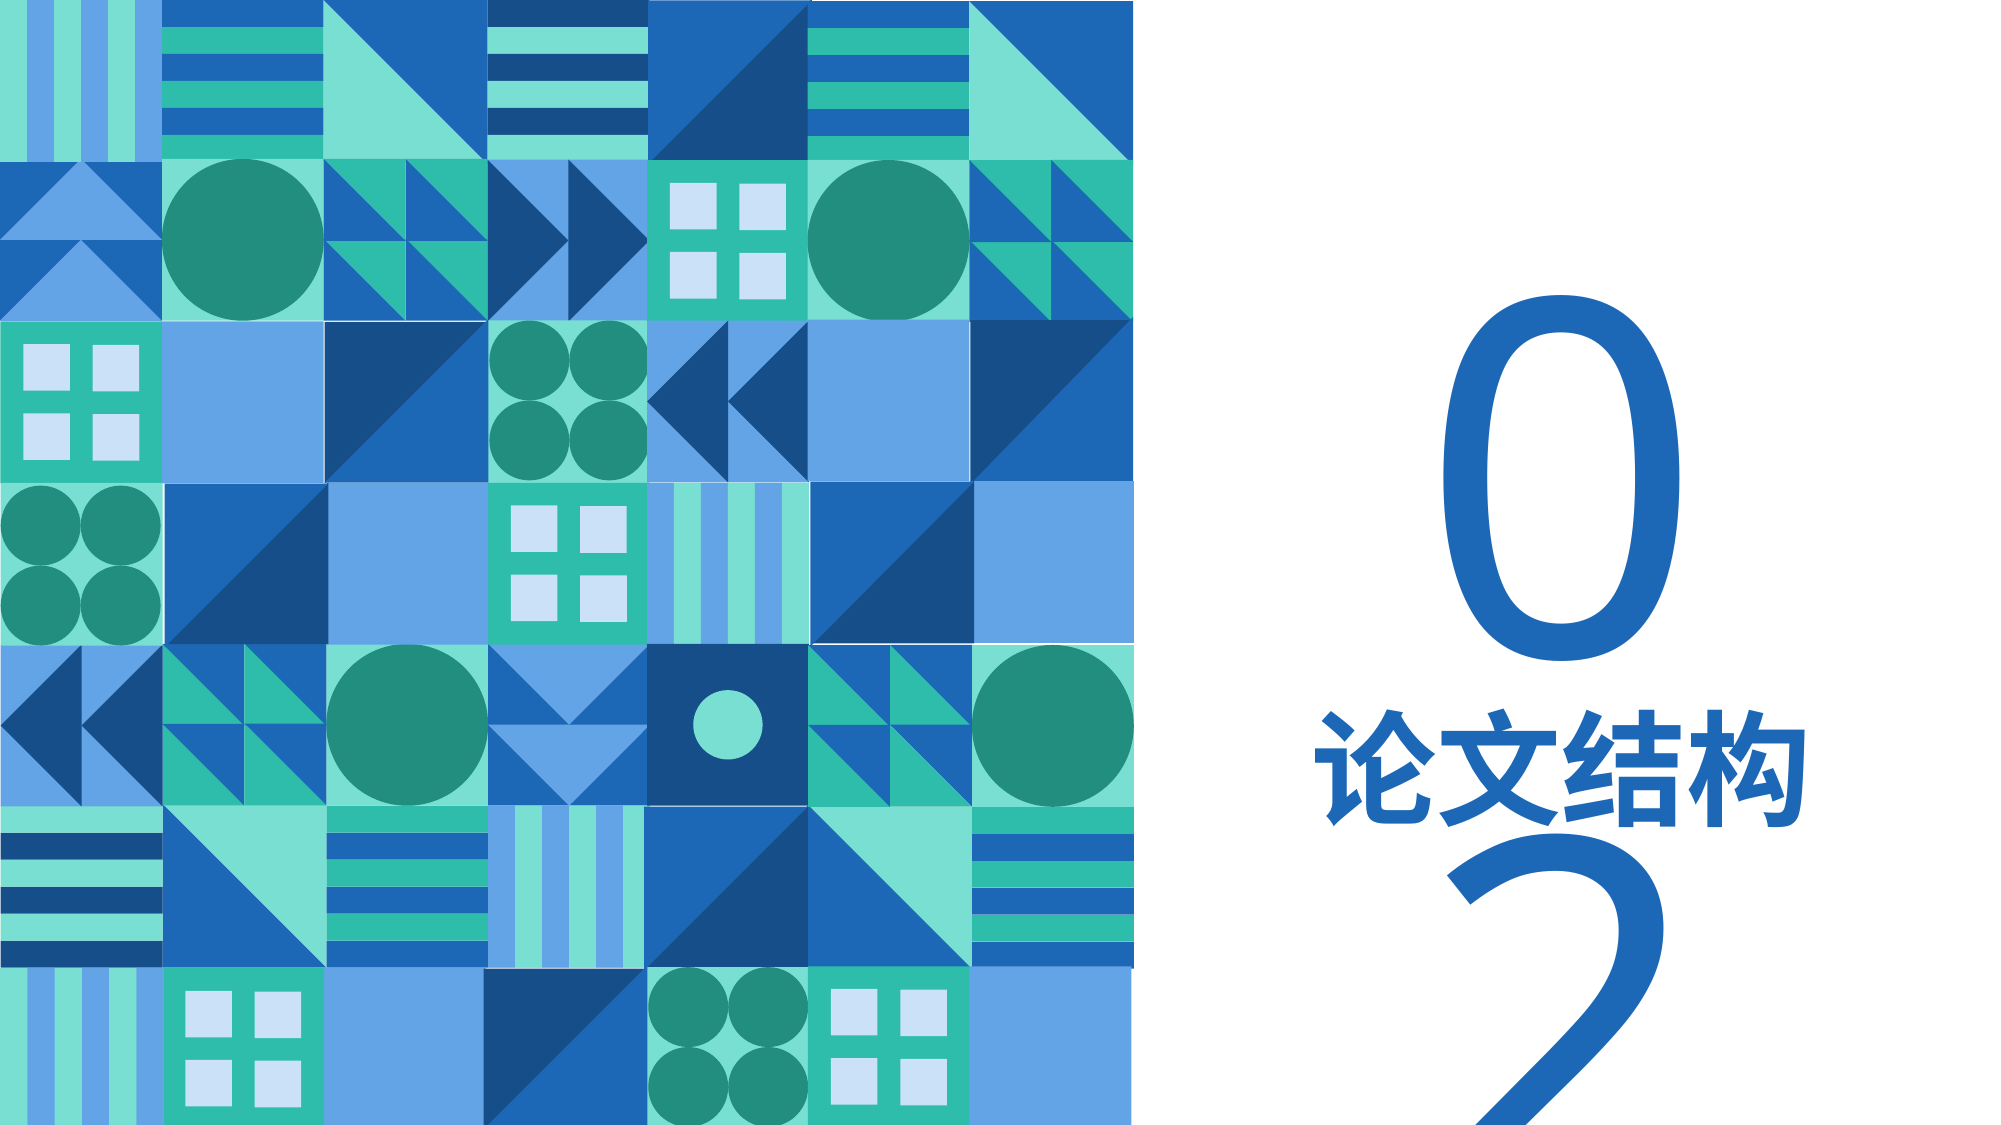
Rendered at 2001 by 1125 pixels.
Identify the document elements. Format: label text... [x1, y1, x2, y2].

list 02 [1273, 218, 1850, 700]
list 论文结构 [1273, 700, 1850, 839]
